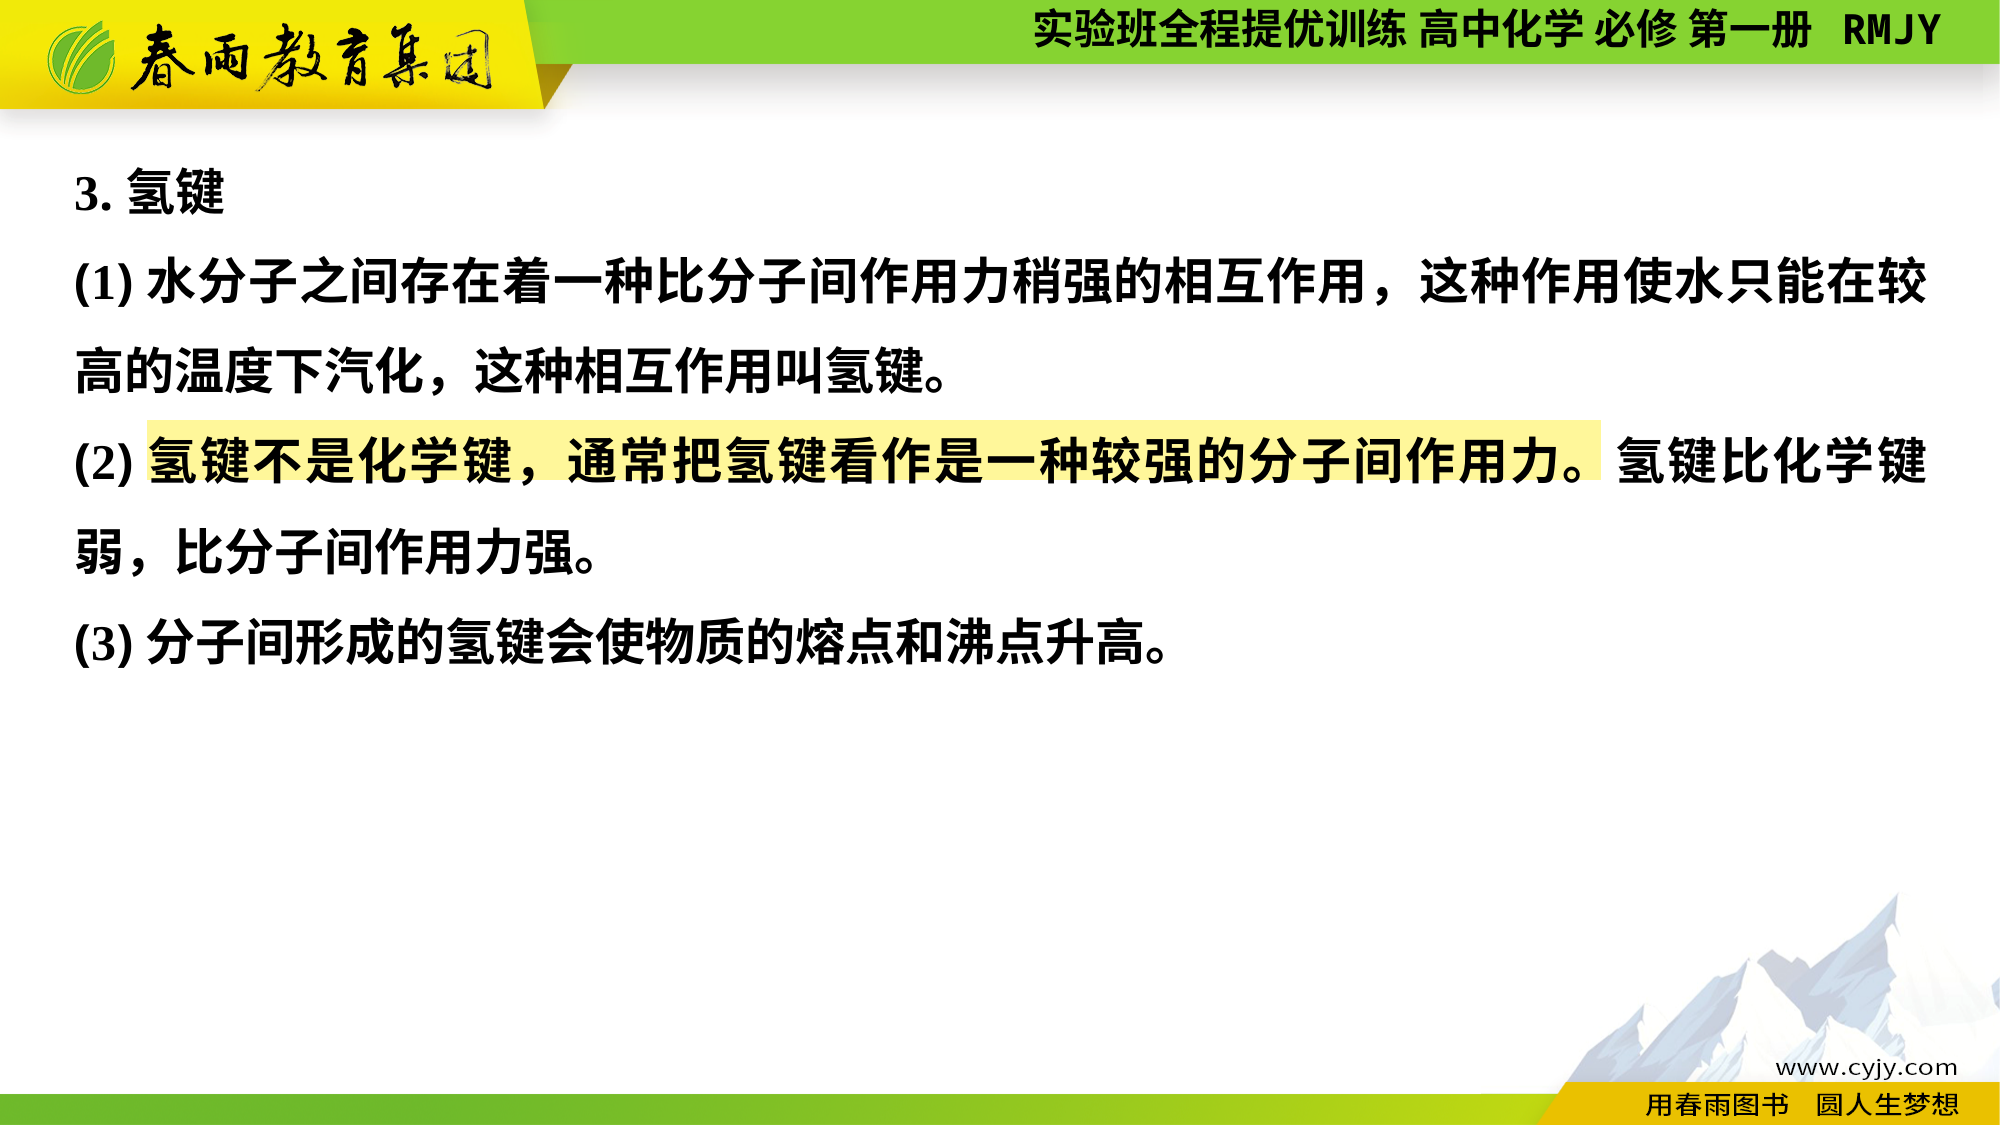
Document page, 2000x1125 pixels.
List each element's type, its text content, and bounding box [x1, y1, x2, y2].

list 3.氢键 (1)水分子之间存在着一种比分子间作用力稍强的相互作用，这种作用使水只能在较高的温度下汽化，这种相互作用叫氢键。 (2)氢键不是化学键，通常把氢键看作是一种较强的分子间作用力。氢键比化学键弱，比分子间作用力强。 (3)分子间形成的氢键会使物质的熔点和沸点升高。 [59, 122, 1944, 683]
picture [0, 0, 2000, 1125]
